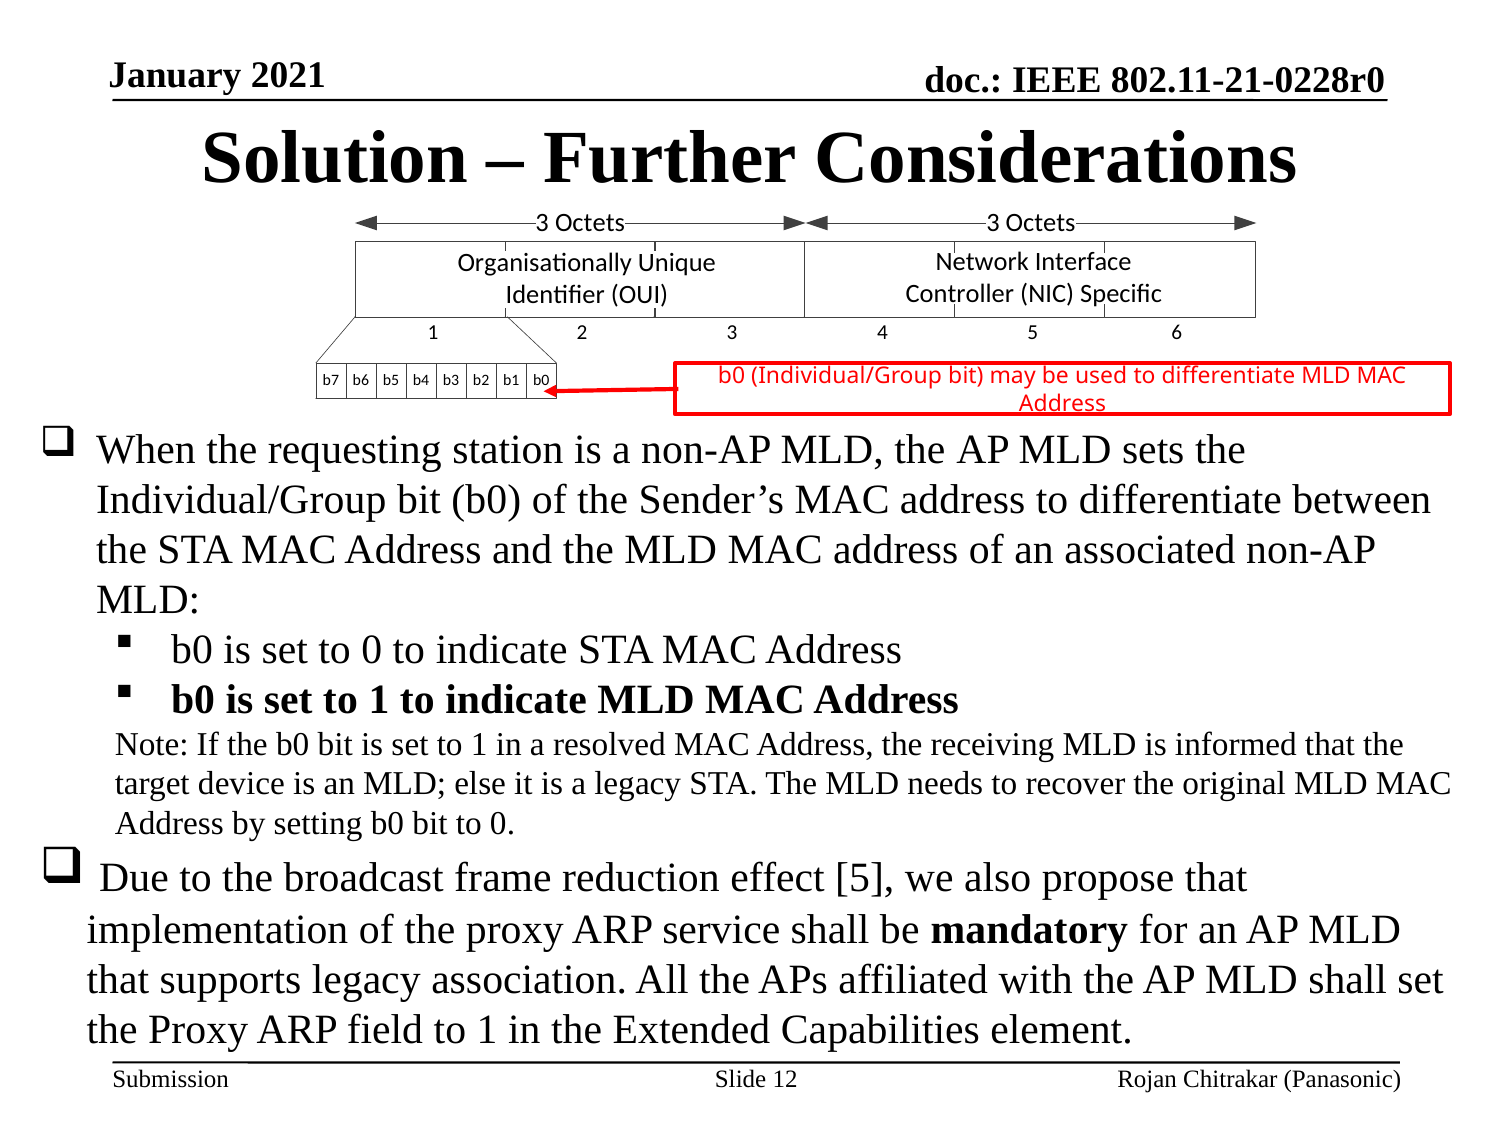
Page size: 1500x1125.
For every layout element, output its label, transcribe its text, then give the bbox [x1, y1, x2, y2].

picture [312, 199, 1260, 403]
text_box Solution – Further Considerations [0, 99, 1500, 214]
footer Rojan Chitrakar (Panasonic) [949, 1061, 1402, 1093]
text_box b0 (Individual/Group bit) may be used to differentiate MLD MAC Address [675, 363, 1450, 415]
slide_number Slide 12 [712, 1061, 800, 1093]
text_box When the requesting station is a non-AP MLD, the AP MLD sets the Individual/Group bit (b0) of the Sender’s MAC address to differentiate between the STA MAC Address and the MLD MAC address of an associated non-AP MLD: b0 is set to 0 to indicate STA MAC Address b0 is set to 1 to indicate MLD MAC Address Note: If the b0 bit is set to 1 in a resolved MAC Address, the receiving MLD is informed that the target device is an MLD; else it is a legacy STA. The MLD needs to recover the original MLD MAC Address by setting b0 bit to 0. Due to the broadcast frame reduction effect [5], we also propose that implementation of the proxy ARP service shall be mandatory for an AP MLD that supports legacy association. All the APs affiliated with the AP MLD shall set the Proxy ARP field to 1 in the Extended Capabilities element. [24, 414, 1475, 1059]
